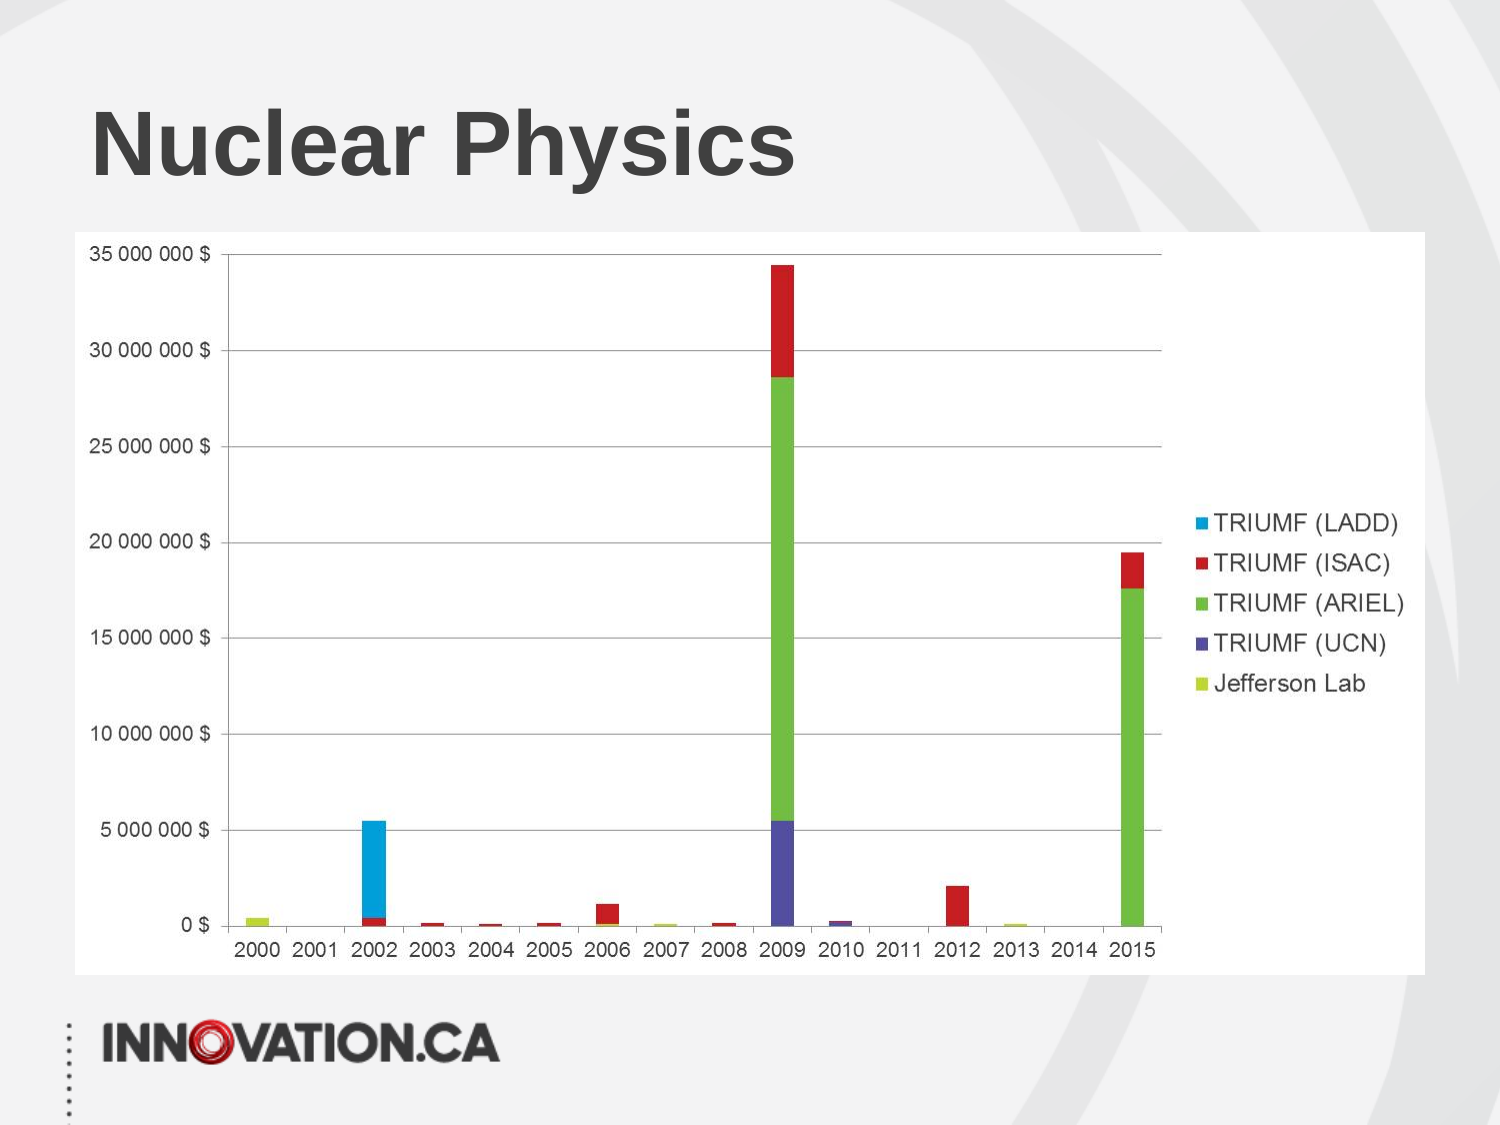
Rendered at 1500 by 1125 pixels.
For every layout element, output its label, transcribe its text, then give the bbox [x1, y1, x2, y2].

title Nuclear Physics [75, 45, 1425, 231]
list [74, 232, 1426, 975]
picture [0, 0, 1500, 1125]
